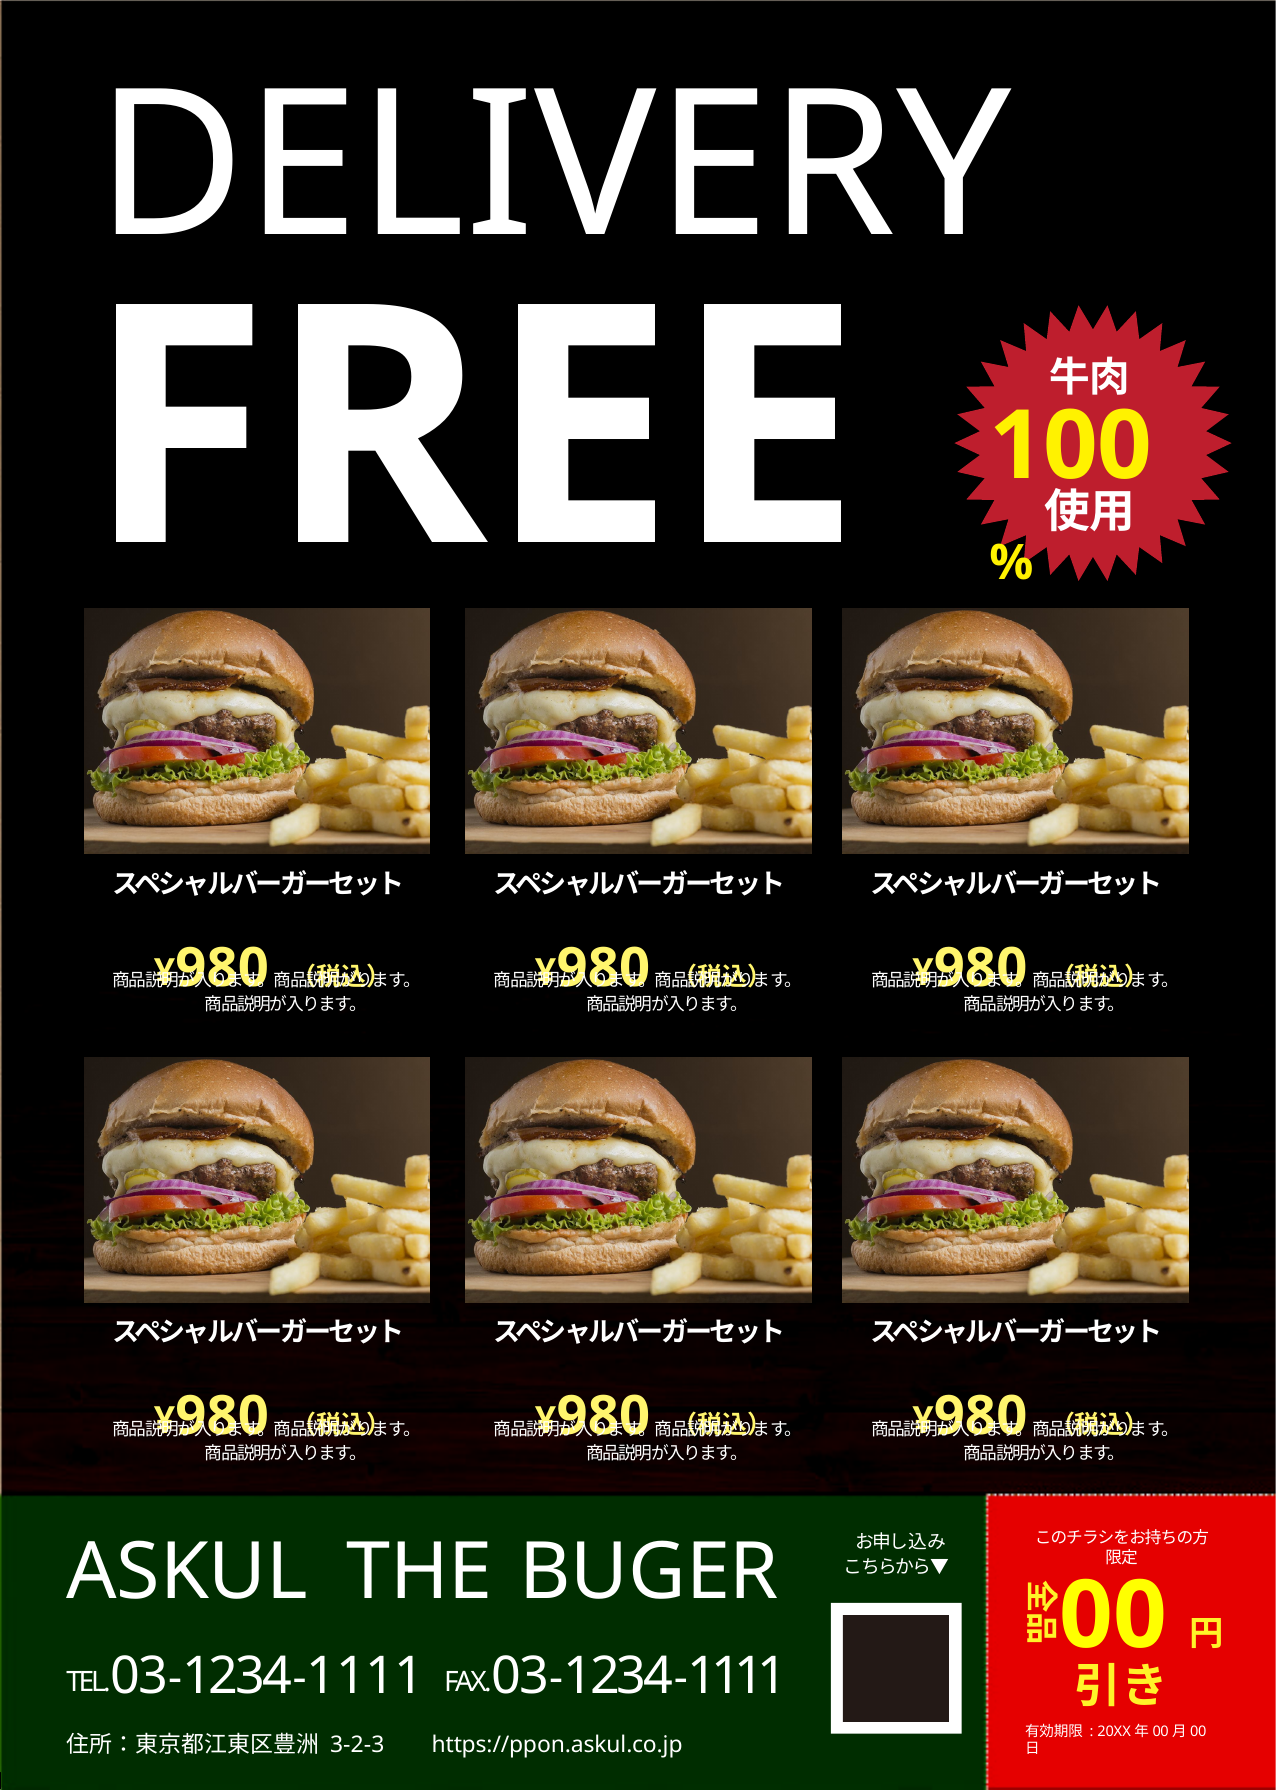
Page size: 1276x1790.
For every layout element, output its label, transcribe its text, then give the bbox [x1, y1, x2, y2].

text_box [1022, 1524, 1225, 1740]
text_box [954, 305, 1232, 582]
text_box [465, 1057, 812, 1459]
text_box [84, 1057, 430, 1459]
picture [0, 0, 1276, 1790]
text_box ASKUL THE BUGER TEL.03-1234-1111 FAX.03-1234-1111 住所：東京都江東区豊洲 3-2-3 https://ppon.askul.co.jp [64, 1512, 799, 1758]
text_box DELIVERY [94, 56, 1188, 279]
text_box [465, 608, 812, 1010]
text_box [842, 1057, 1189, 1459]
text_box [84, 608, 430, 1010]
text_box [842, 608, 1189, 1010]
text_box [830, 1602, 962, 1734]
text_box お申し込みこちらから▼ [841, 1525, 951, 1578]
text_box FREE [84, 206, 969, 610]
